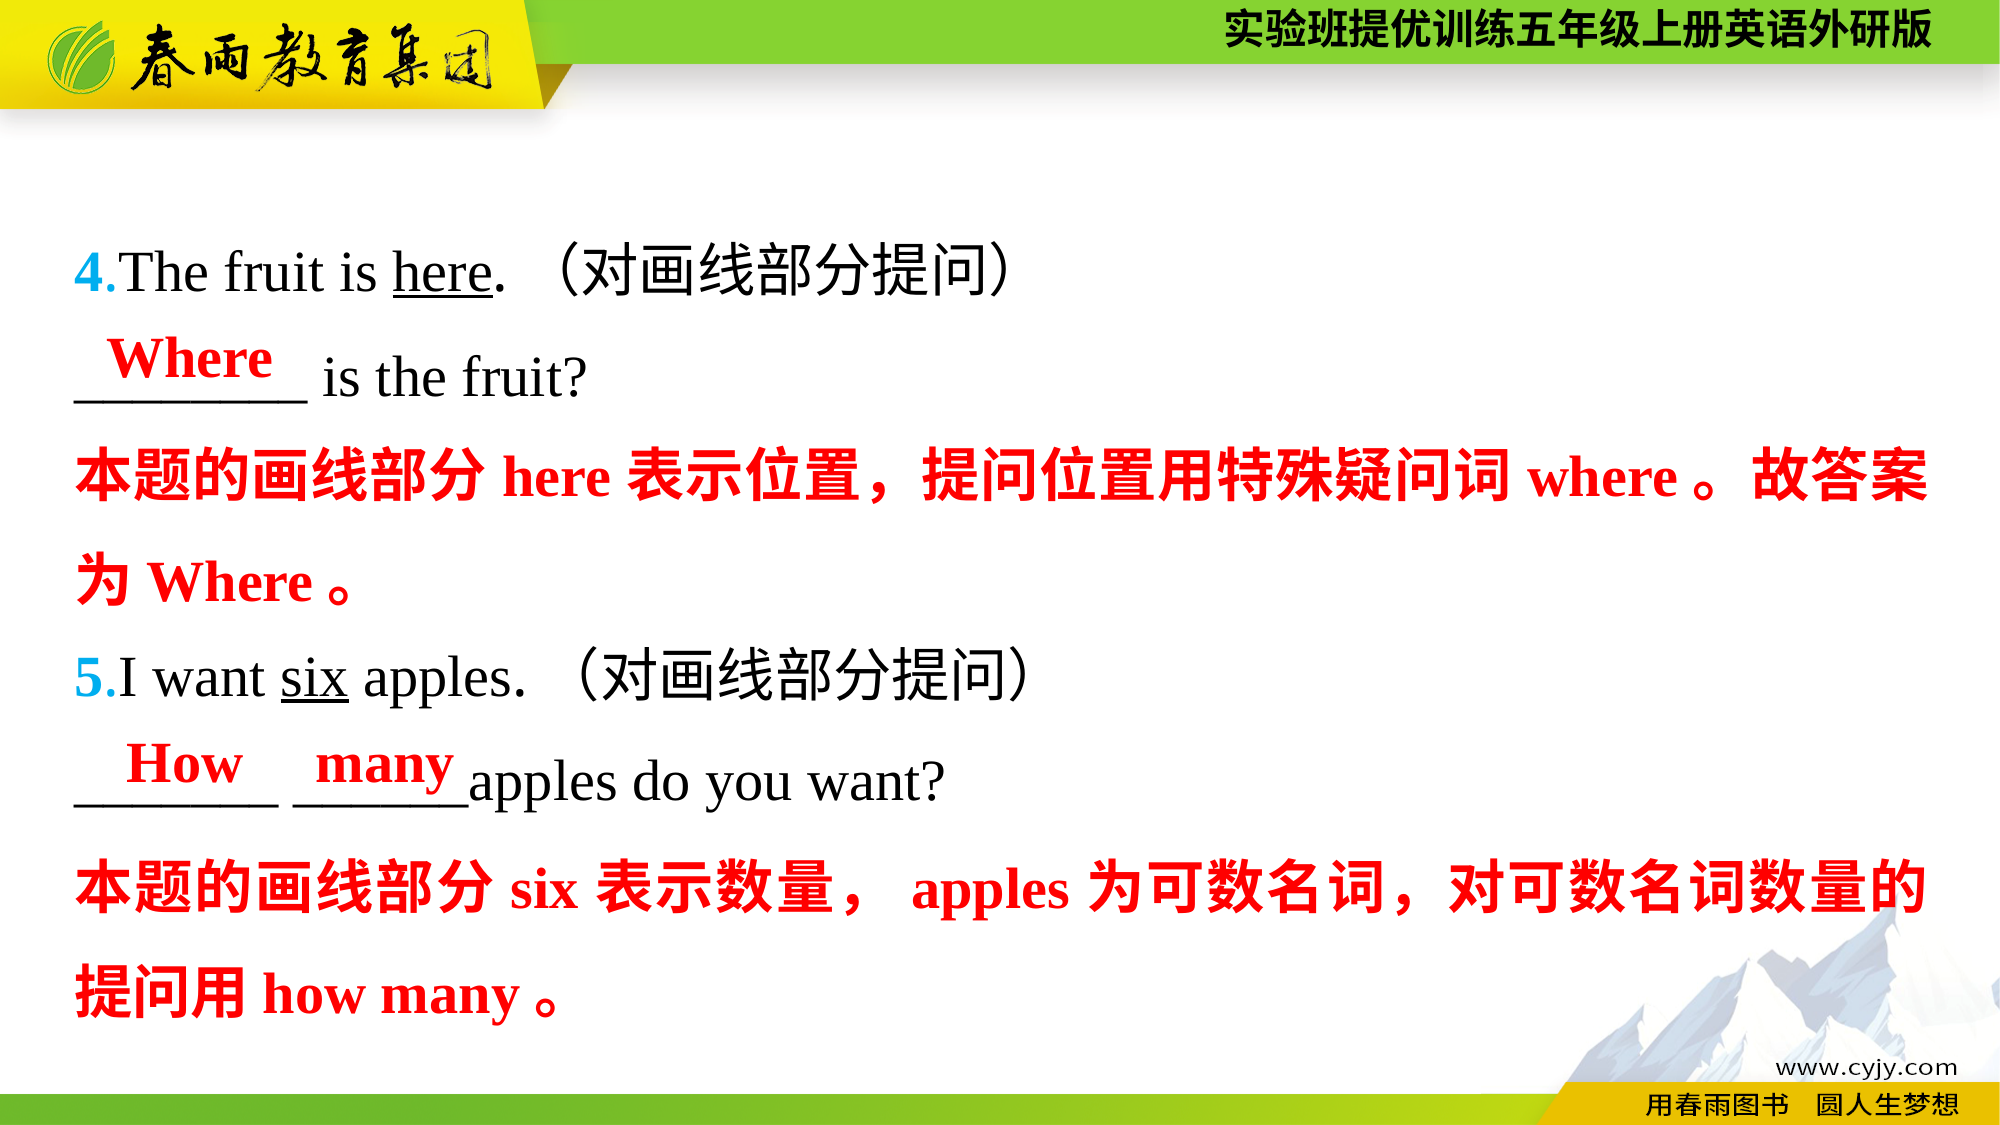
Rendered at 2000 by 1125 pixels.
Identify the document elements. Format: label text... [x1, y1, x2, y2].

list 4.The fruit is here.（对画线部分提问） ________ is the fruit? 5.I want six apples.（对画线部分提问） _______ ______apples do you want? [59, 621, 1944, 807]
text_box 本题的画线部分here表示位置，提问位置用特殊疑问词where。故答案为Where。 [59, 395, 1944, 621]
text_box How many [112, 716, 471, 801]
picture [0, 0, 2000, 1125]
text_box Where [91, 311, 289, 397]
list 4.The fruit is here.（对画线部分提问） ________ is the fruit? 5.I want six apples.（对画线部分提问） _______ ______apples do you want? [59, 190, 1944, 395]
text_box 本题的画线部分six表示数量，apples为可数名词，对可数名词数量的提问用how many。 [59, 807, 1944, 1033]
